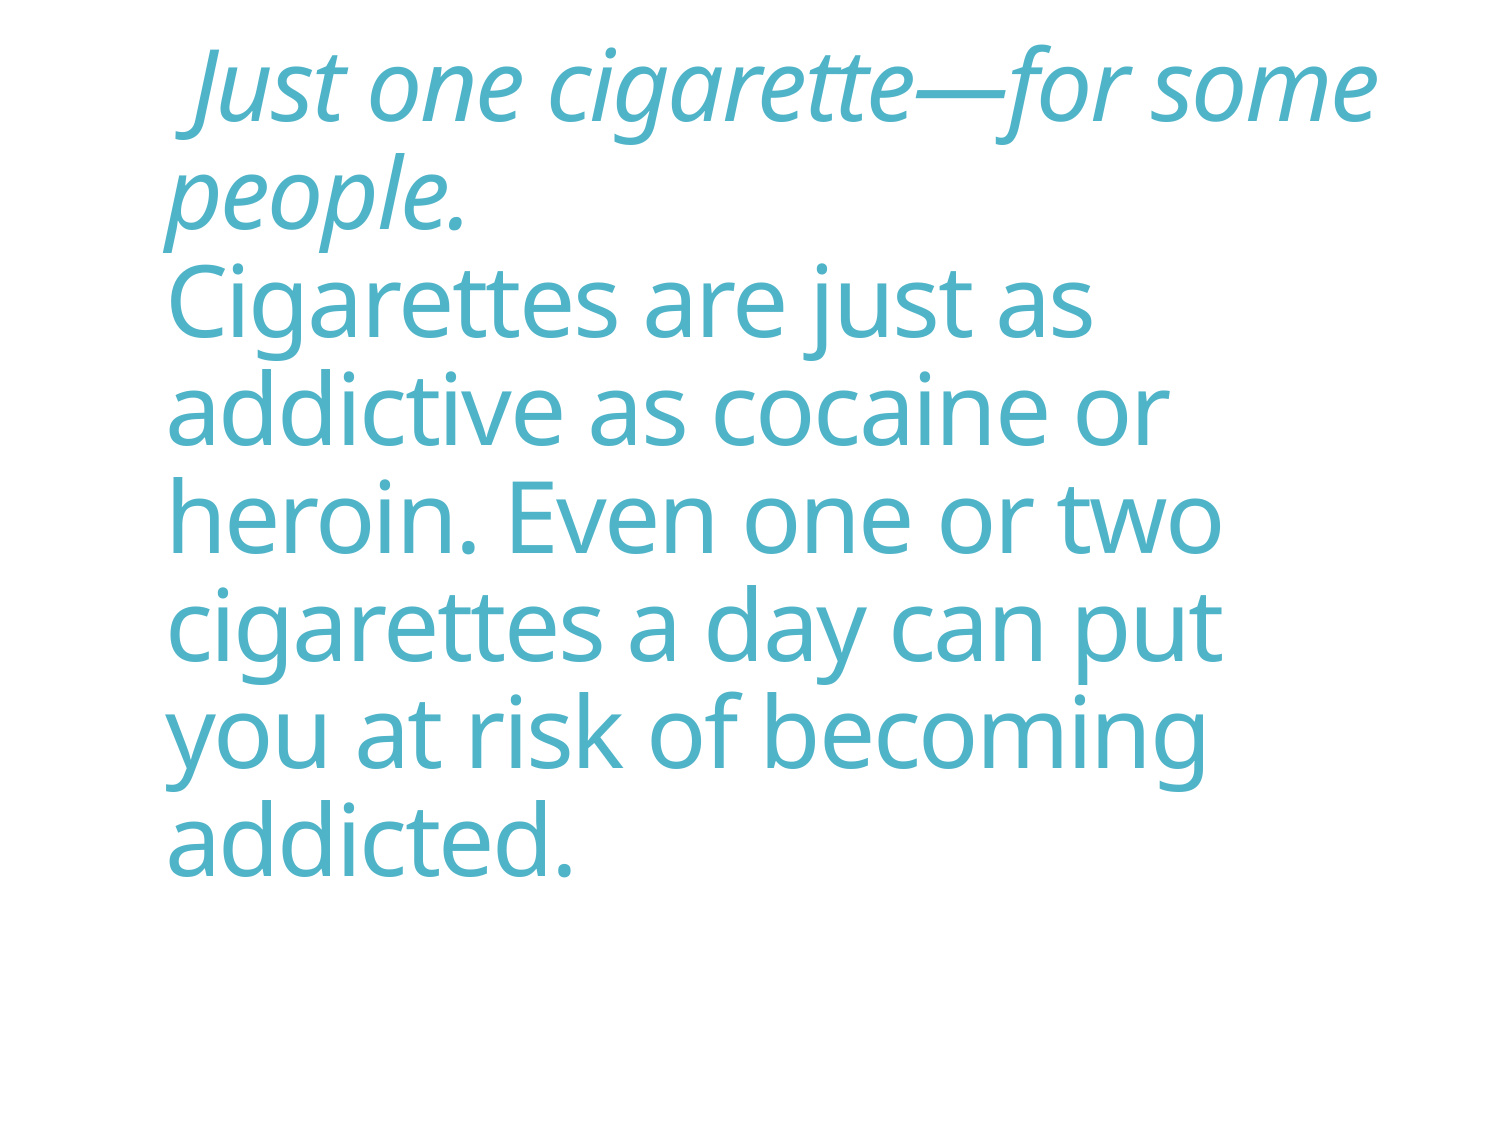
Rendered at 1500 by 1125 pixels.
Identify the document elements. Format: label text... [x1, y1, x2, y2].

title Just one cigarette—for some people. Cigarettes are just as addictive as cocaine or heroin. Even one or two cigarettes a day can put you at risk of becoming addicted. [150, 83, 1425, 850]
